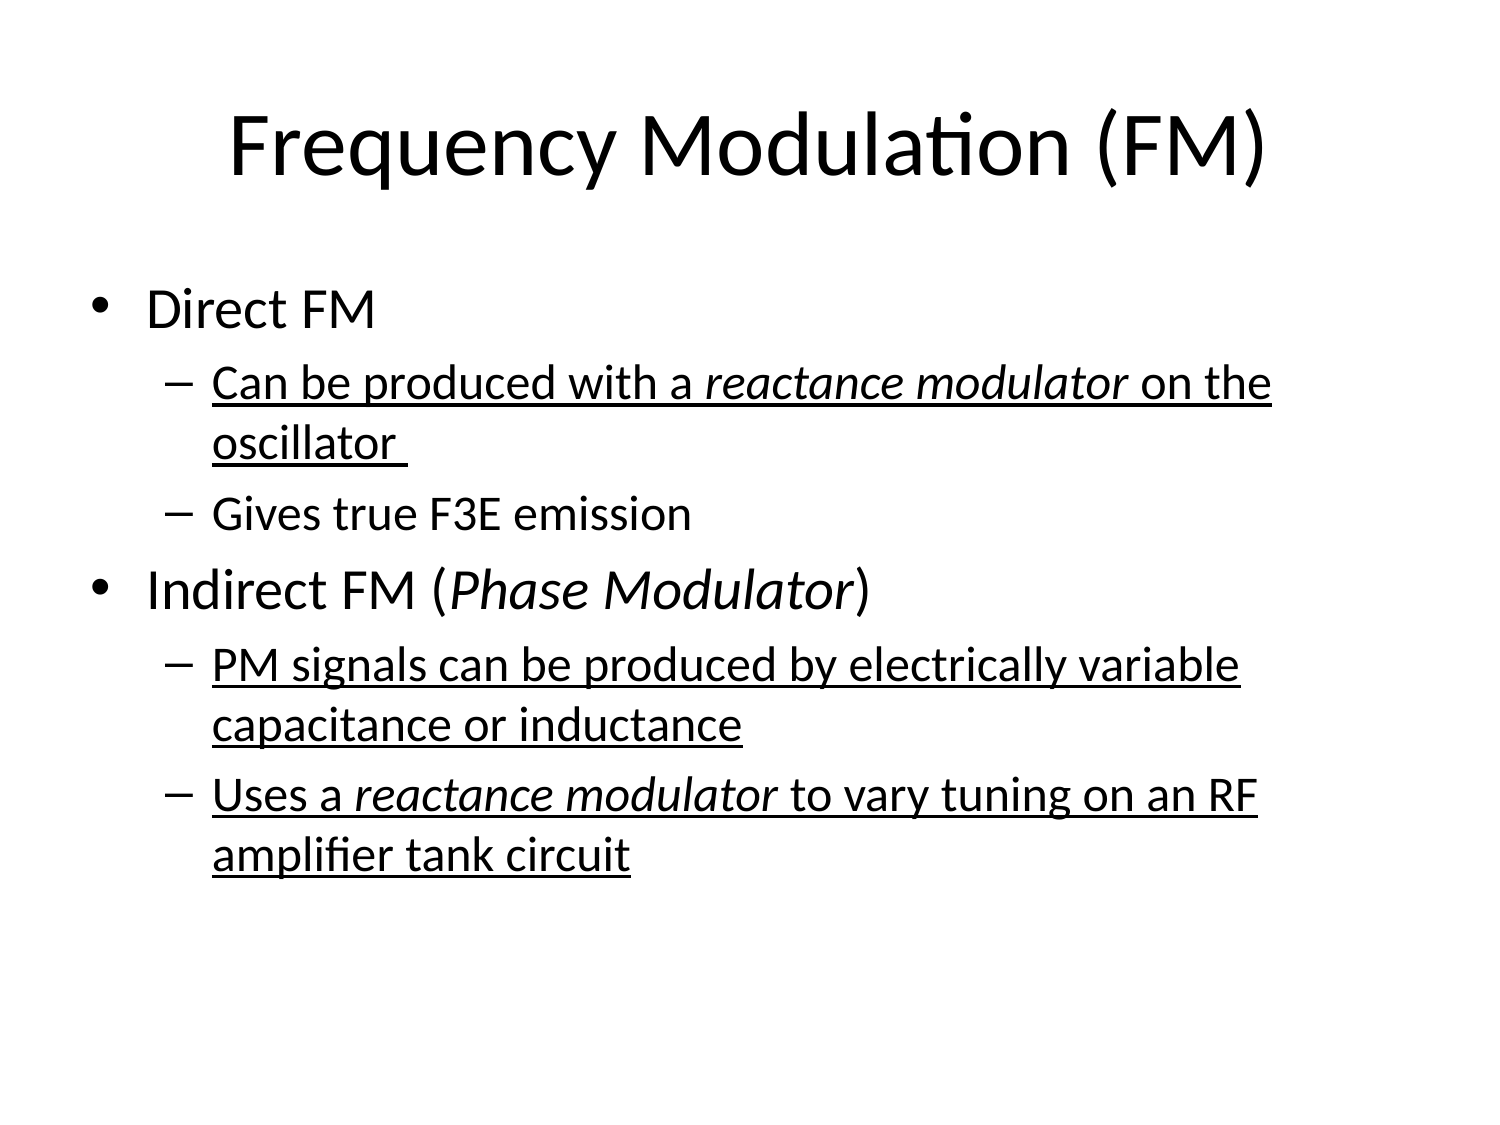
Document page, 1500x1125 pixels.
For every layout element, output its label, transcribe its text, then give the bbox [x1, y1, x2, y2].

title Frequency Modulation (FM) [75, 45, 1425, 233]
list Direct FM Can be produced with a reactance modulator on the oscillator Gives true F3E emission Indirect FM (Phase Modulator) PM signals can be produced by electrically variable capacitance or inductance Uses a reactance modulator to vary tuning on an RF amplifier tank circuit [75, 262, 1425, 1005]
